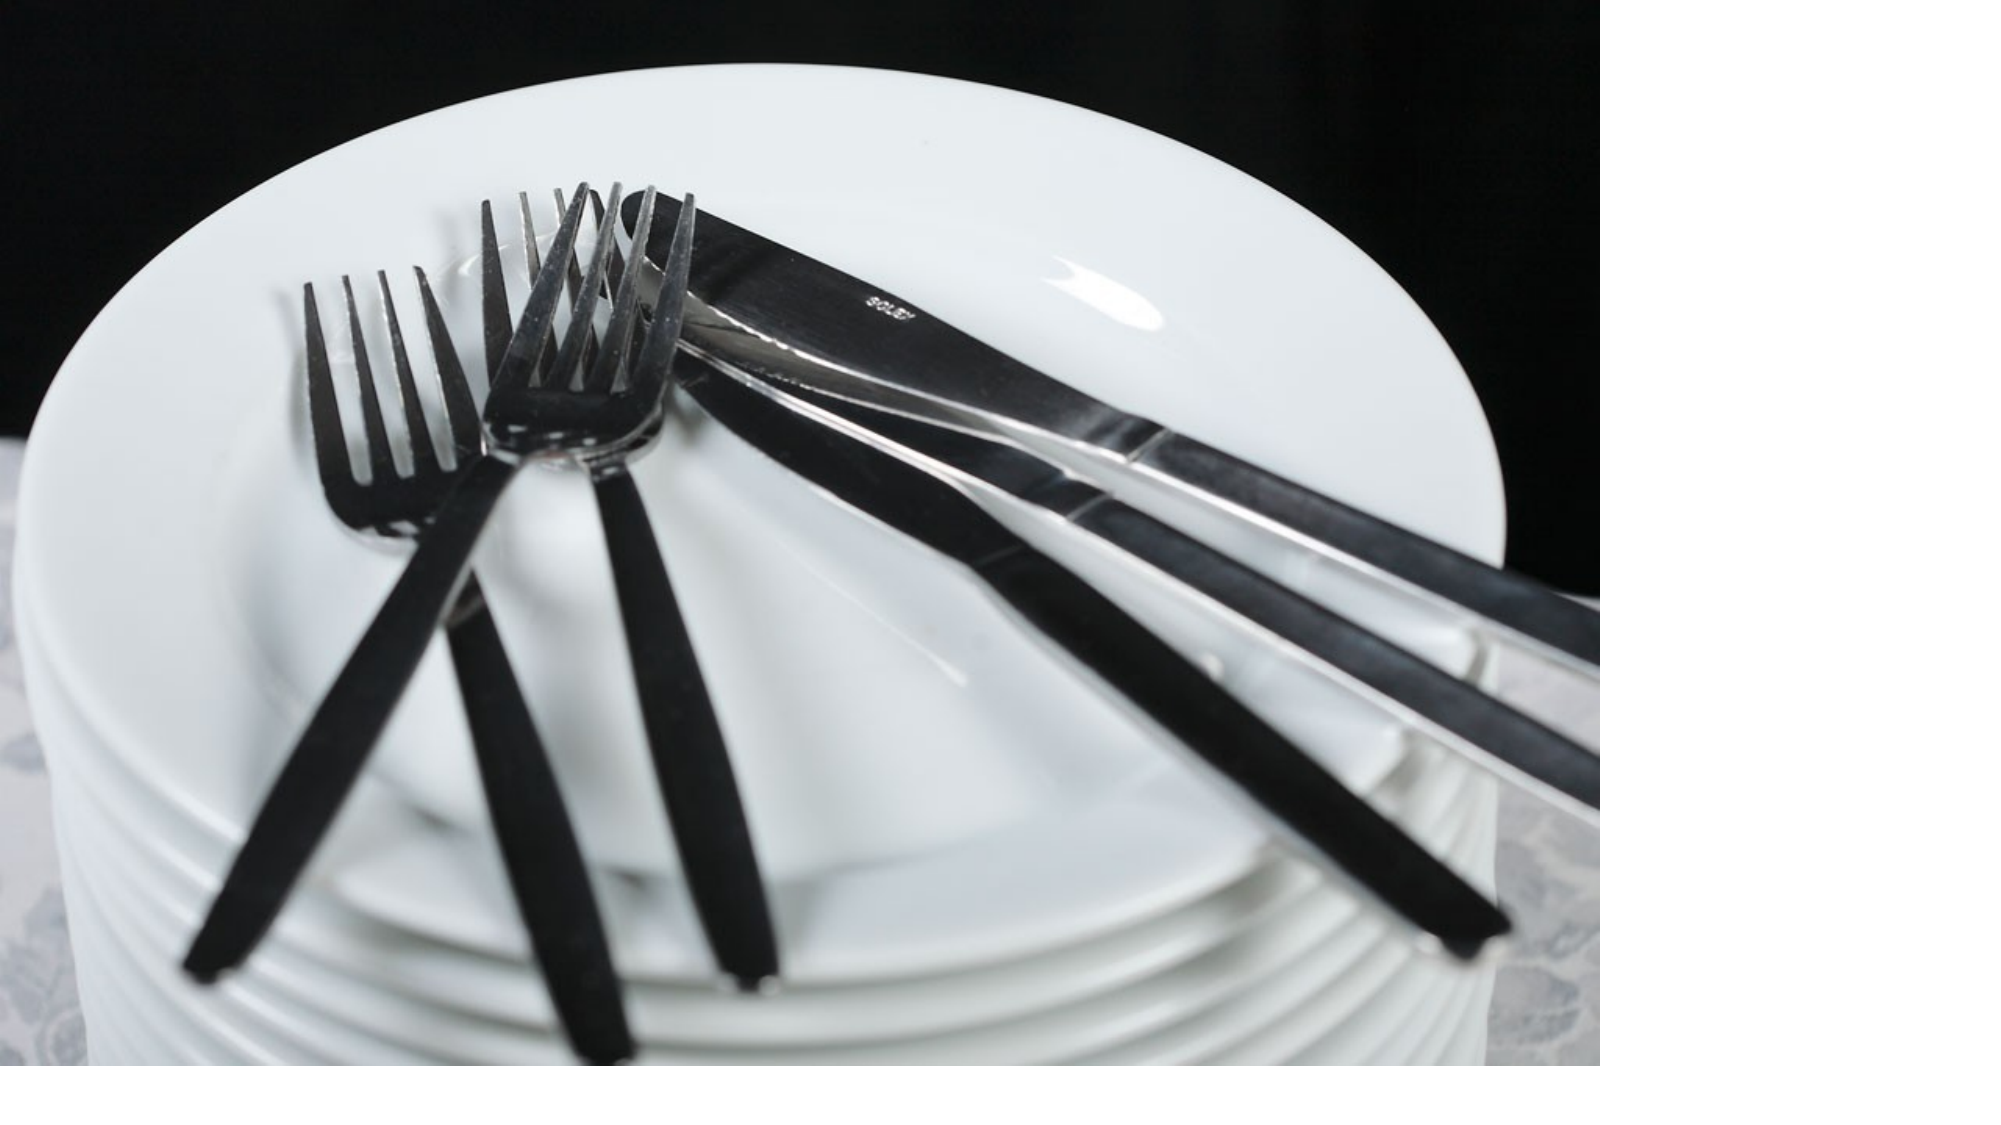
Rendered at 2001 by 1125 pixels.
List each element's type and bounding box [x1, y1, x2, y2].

picture [0, 0, 1600, 1066]
